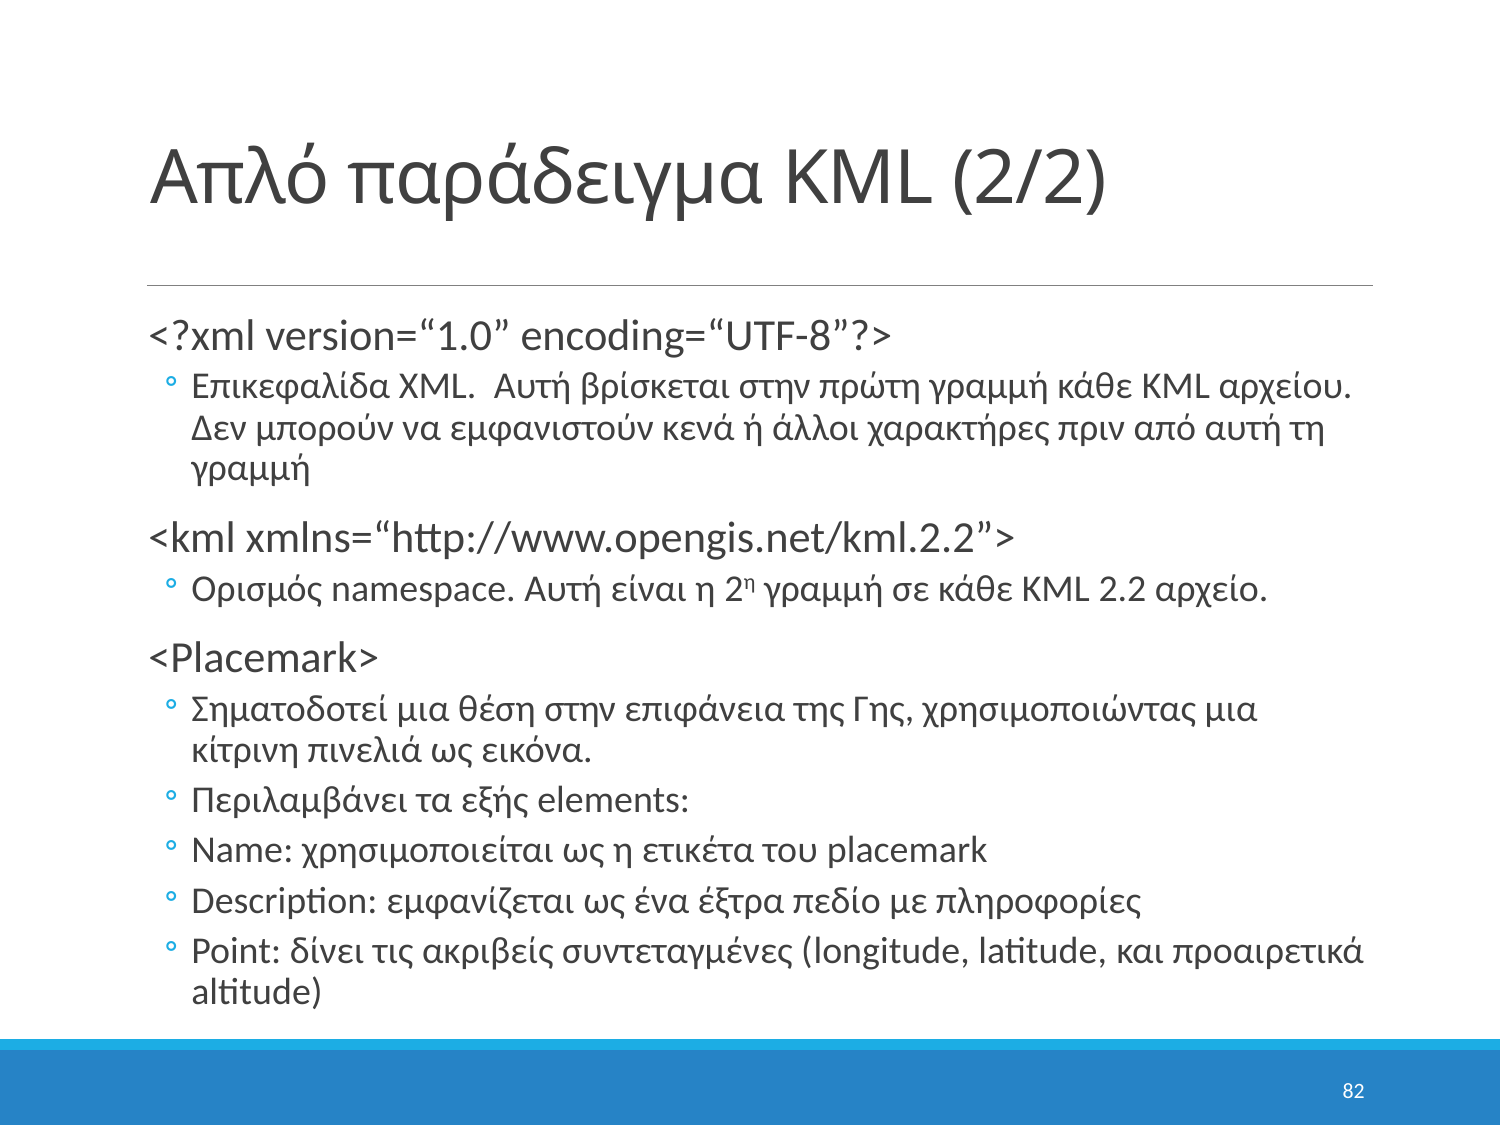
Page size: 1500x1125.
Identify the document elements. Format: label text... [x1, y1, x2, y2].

list <?xml version=“1.0” encoding=“UTF-8”?> Επικεφαλίδα XML. Αυτή βρίσκεται στην πρώτη γραμμή κάθε KML αρχείου. Δεν μπορούν να εμφανιστούν κενά ή άλλοι χαρακτήρες πριν από αυτή τη γραμμή <kml xmlns=“http://www.opengis.net/kml.2.2”> Ορισμός namespace. Αυτή είναι η 2η γραμμή σε κάθε KML 2.2 αρχείο. <Placemark> Σηματοδοτεί μια θέση στην επιφάνεια της Γης, χρησιμοποιώντας μια κίτρινη πινελιά ως εικόνα. Περιλαμβάνει τα εξής elements: Name: χρησιμοποιείται ως η ετικέτα του placemark Description: εμφανίζεται ως ένα έξτρα πεδίο με πληροφορίες Point: δίνει τις ακριβείς συντεταγμένες (longitude, latitude, και προαιρετικά altitude) [135, 304, 1373, 1029]
title Απλό παράδειγμα KML (2/2) [135, 43, 1373, 227]
slide_number 82 [1218, 1059, 1380, 1120]
